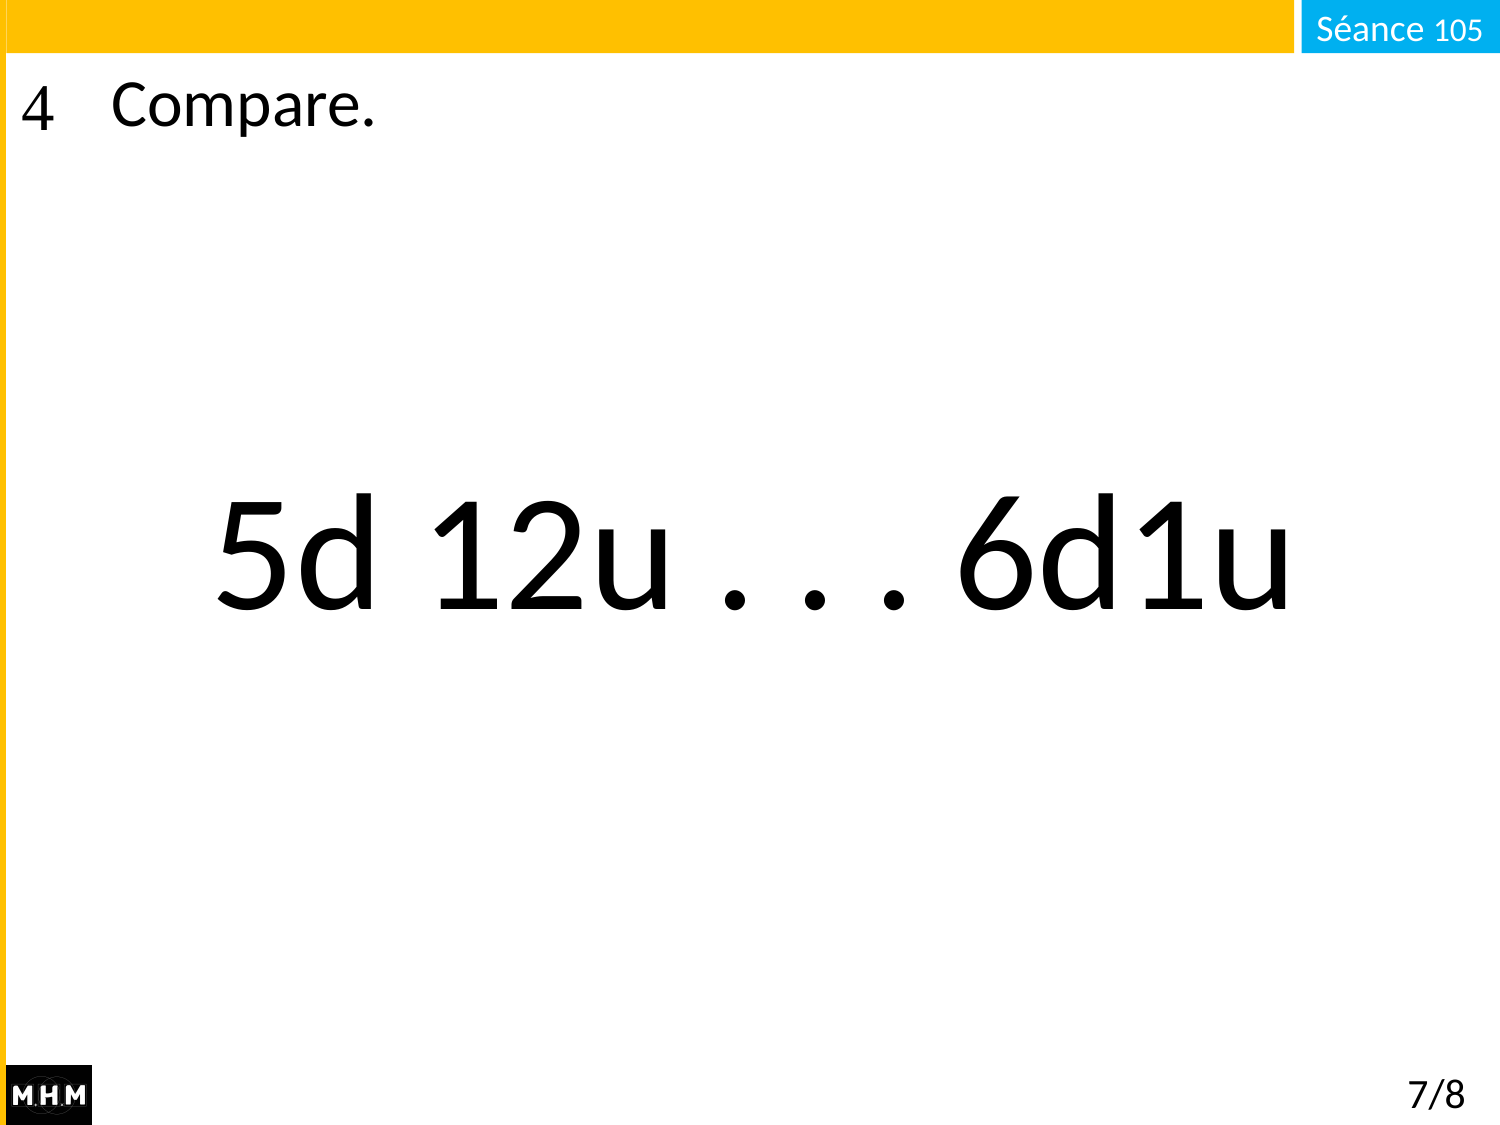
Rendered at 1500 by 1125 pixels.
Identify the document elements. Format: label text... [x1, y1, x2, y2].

picture [6, 1065, 92, 1125]
list 7/8 [1373, 1064, 1500, 1125]
title Compare. [96, 60, 1391, 149]
text_box 5d 12u . . . 6d1u [196, 435, 1360, 650]
